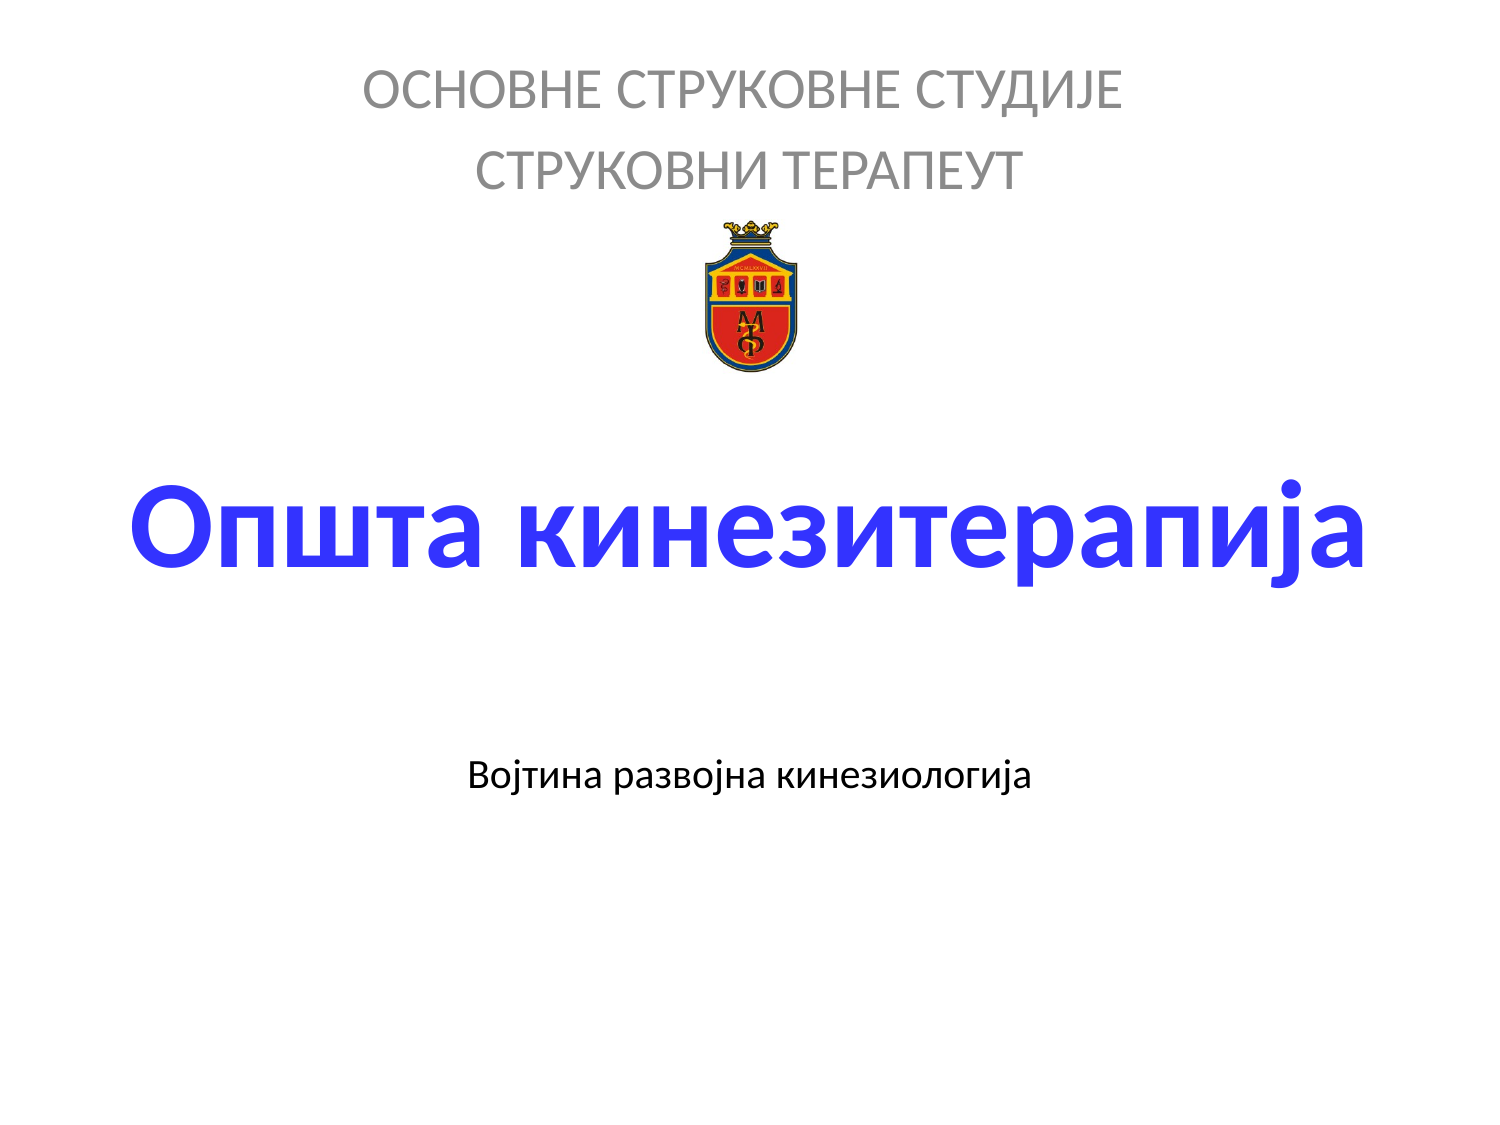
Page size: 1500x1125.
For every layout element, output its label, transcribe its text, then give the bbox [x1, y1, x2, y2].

text_box Војтинa развојна кинезиологија [0, 689, 1500, 805]
picture [702, 219, 799, 374]
subtitle ОСНОВНЕ СТРУКОВНЕ СТУДИЈЕ СТРУКОВНИ ТЕРАПЕУТ [0, 42, 1500, 251]
title Општа кинезитерапија [0, 397, 1500, 639]
